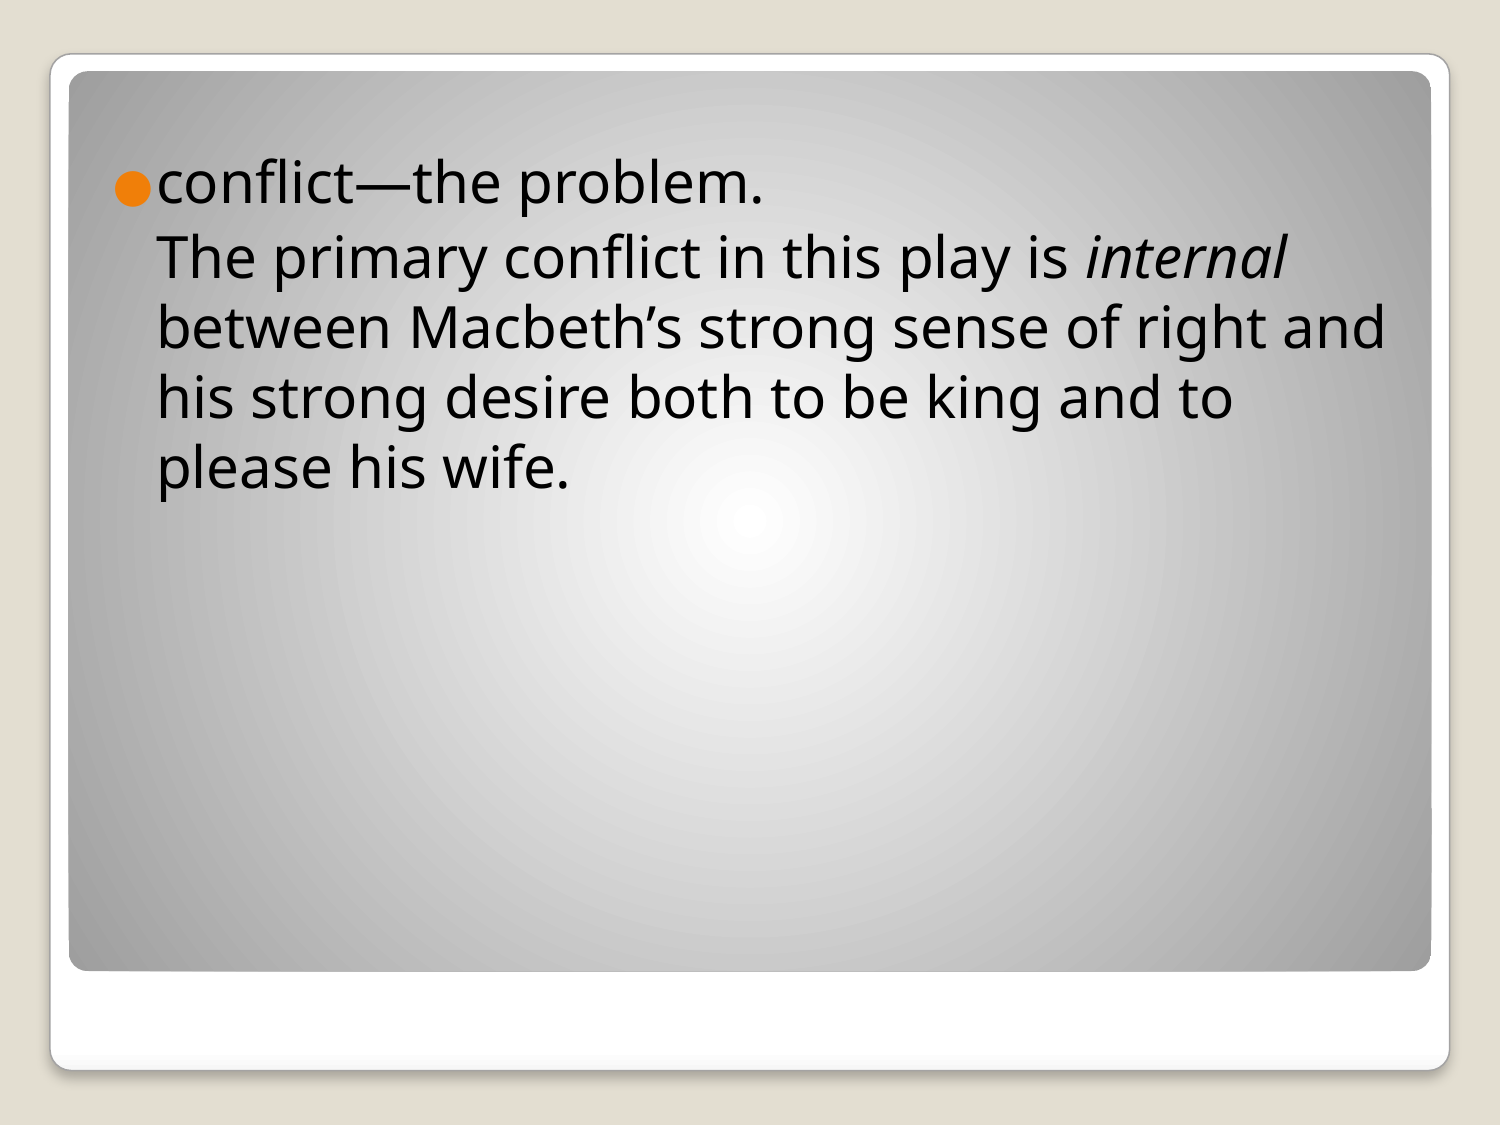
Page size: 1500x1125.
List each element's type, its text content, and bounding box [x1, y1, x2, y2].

list conflict—the problem. The primary conflict in this play is internal between Macbeth’s strong sense of right and his strong desire both to be king and to please his wife. [82, 130, 1425, 962]
